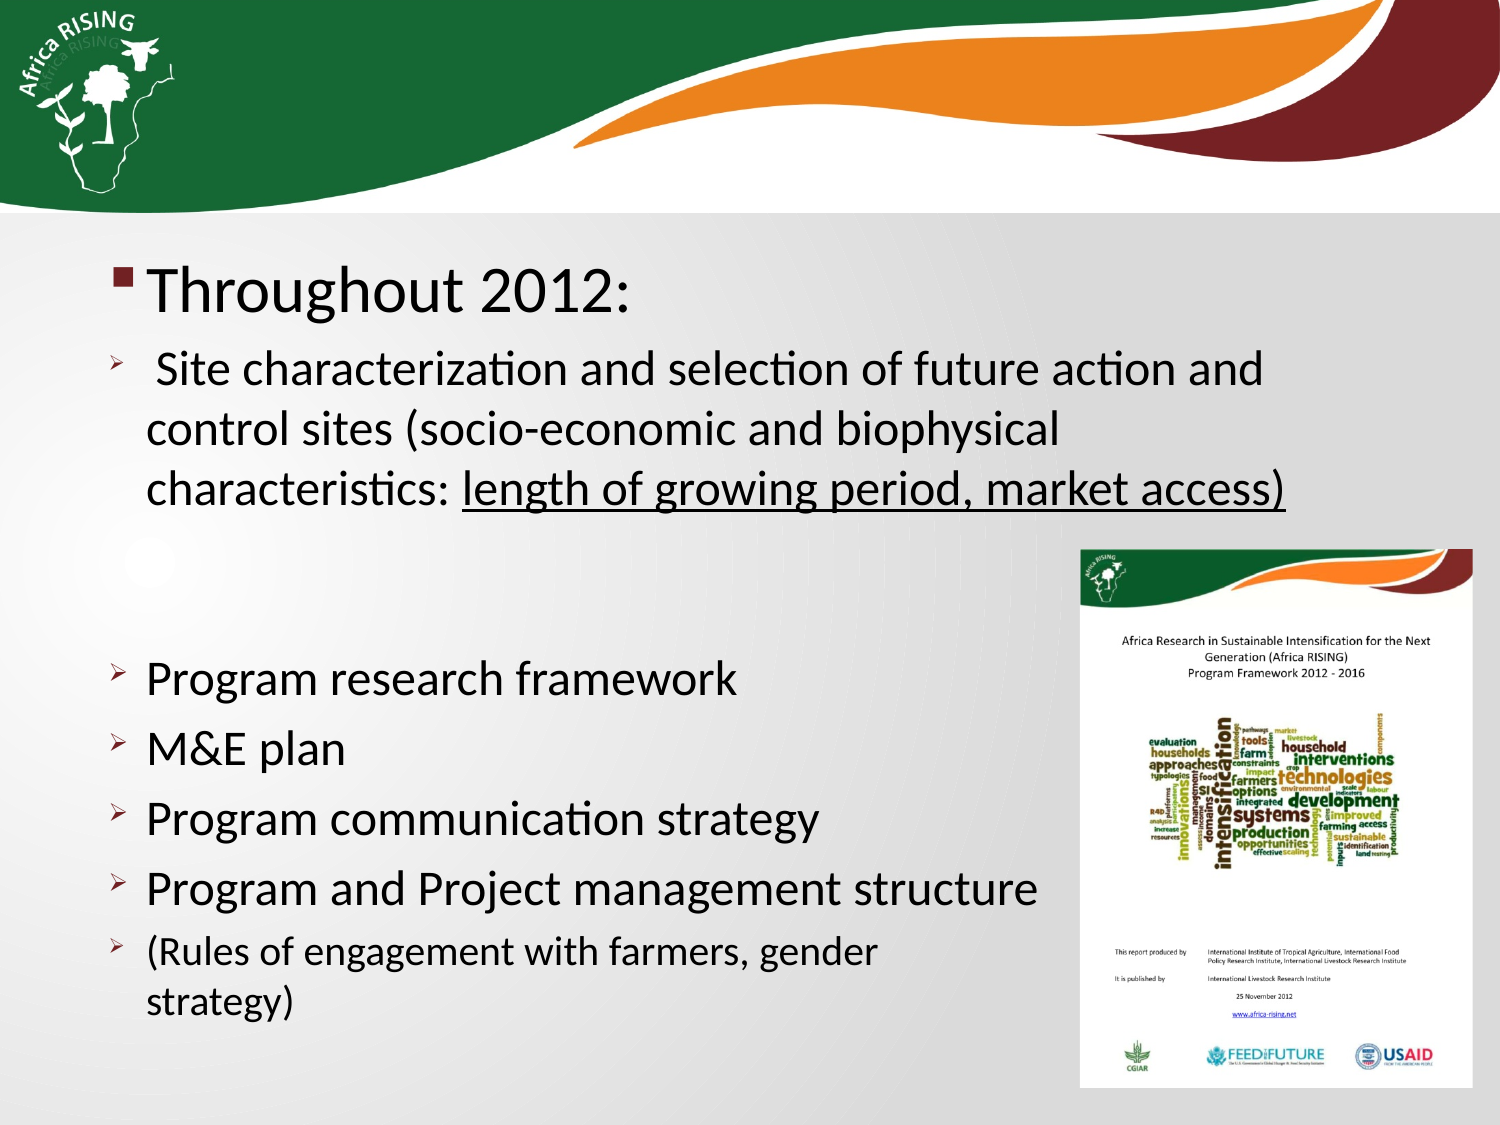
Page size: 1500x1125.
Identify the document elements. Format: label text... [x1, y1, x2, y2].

list Throughout 2012: Site characterization and selection of future action and control sites (socio-economic and biophysical characteristics: length of growing period, market access) Program research framework M&E plan Program communication strategy Program and Project management structure (Rules of engagement with farmers, gender strategy) [75, 174, 1350, 1075]
picture [1079, 549, 1474, 1088]
picture [0, 0, 1500, 213]
